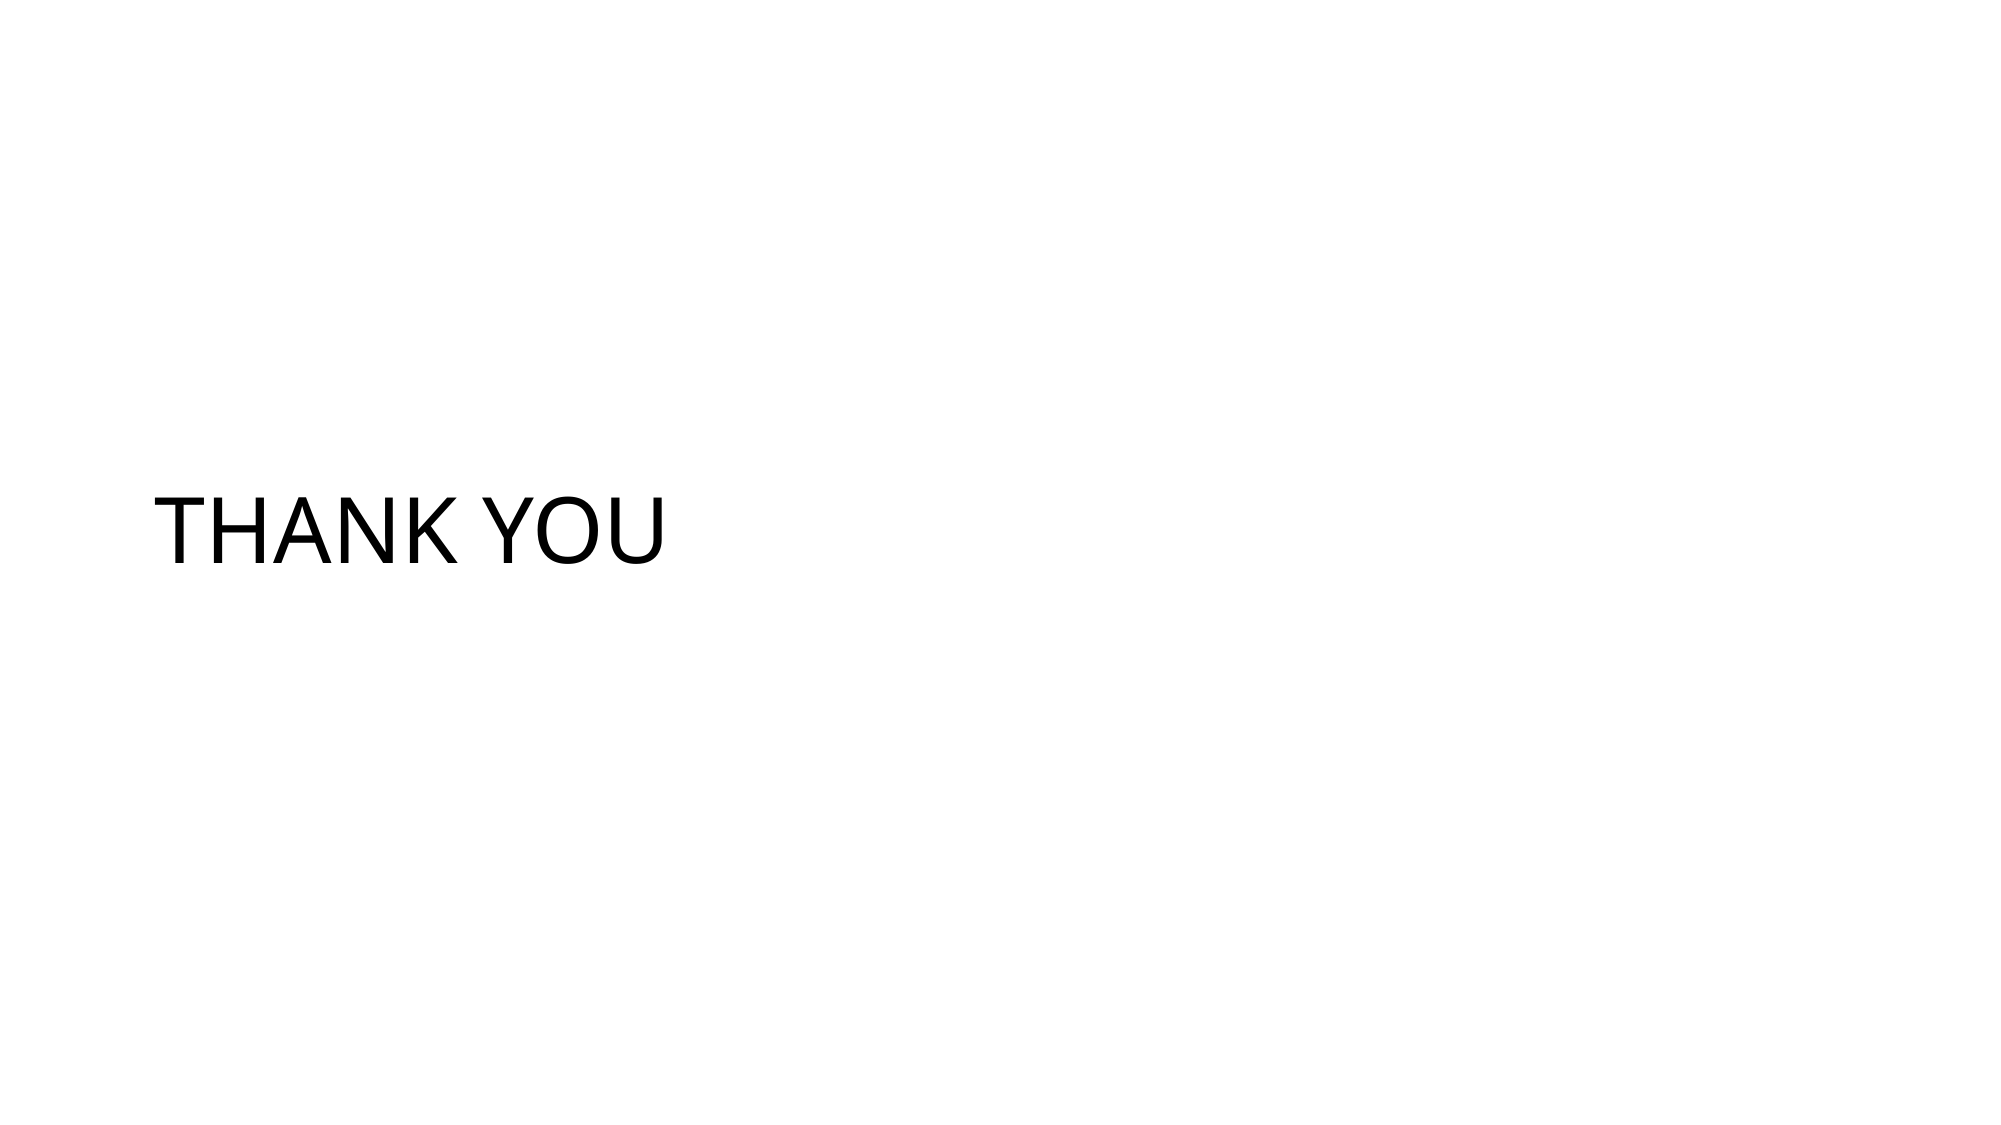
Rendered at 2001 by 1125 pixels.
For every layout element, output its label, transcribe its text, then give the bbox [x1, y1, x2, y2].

title THANK YOU [139, 425, 1865, 643]
